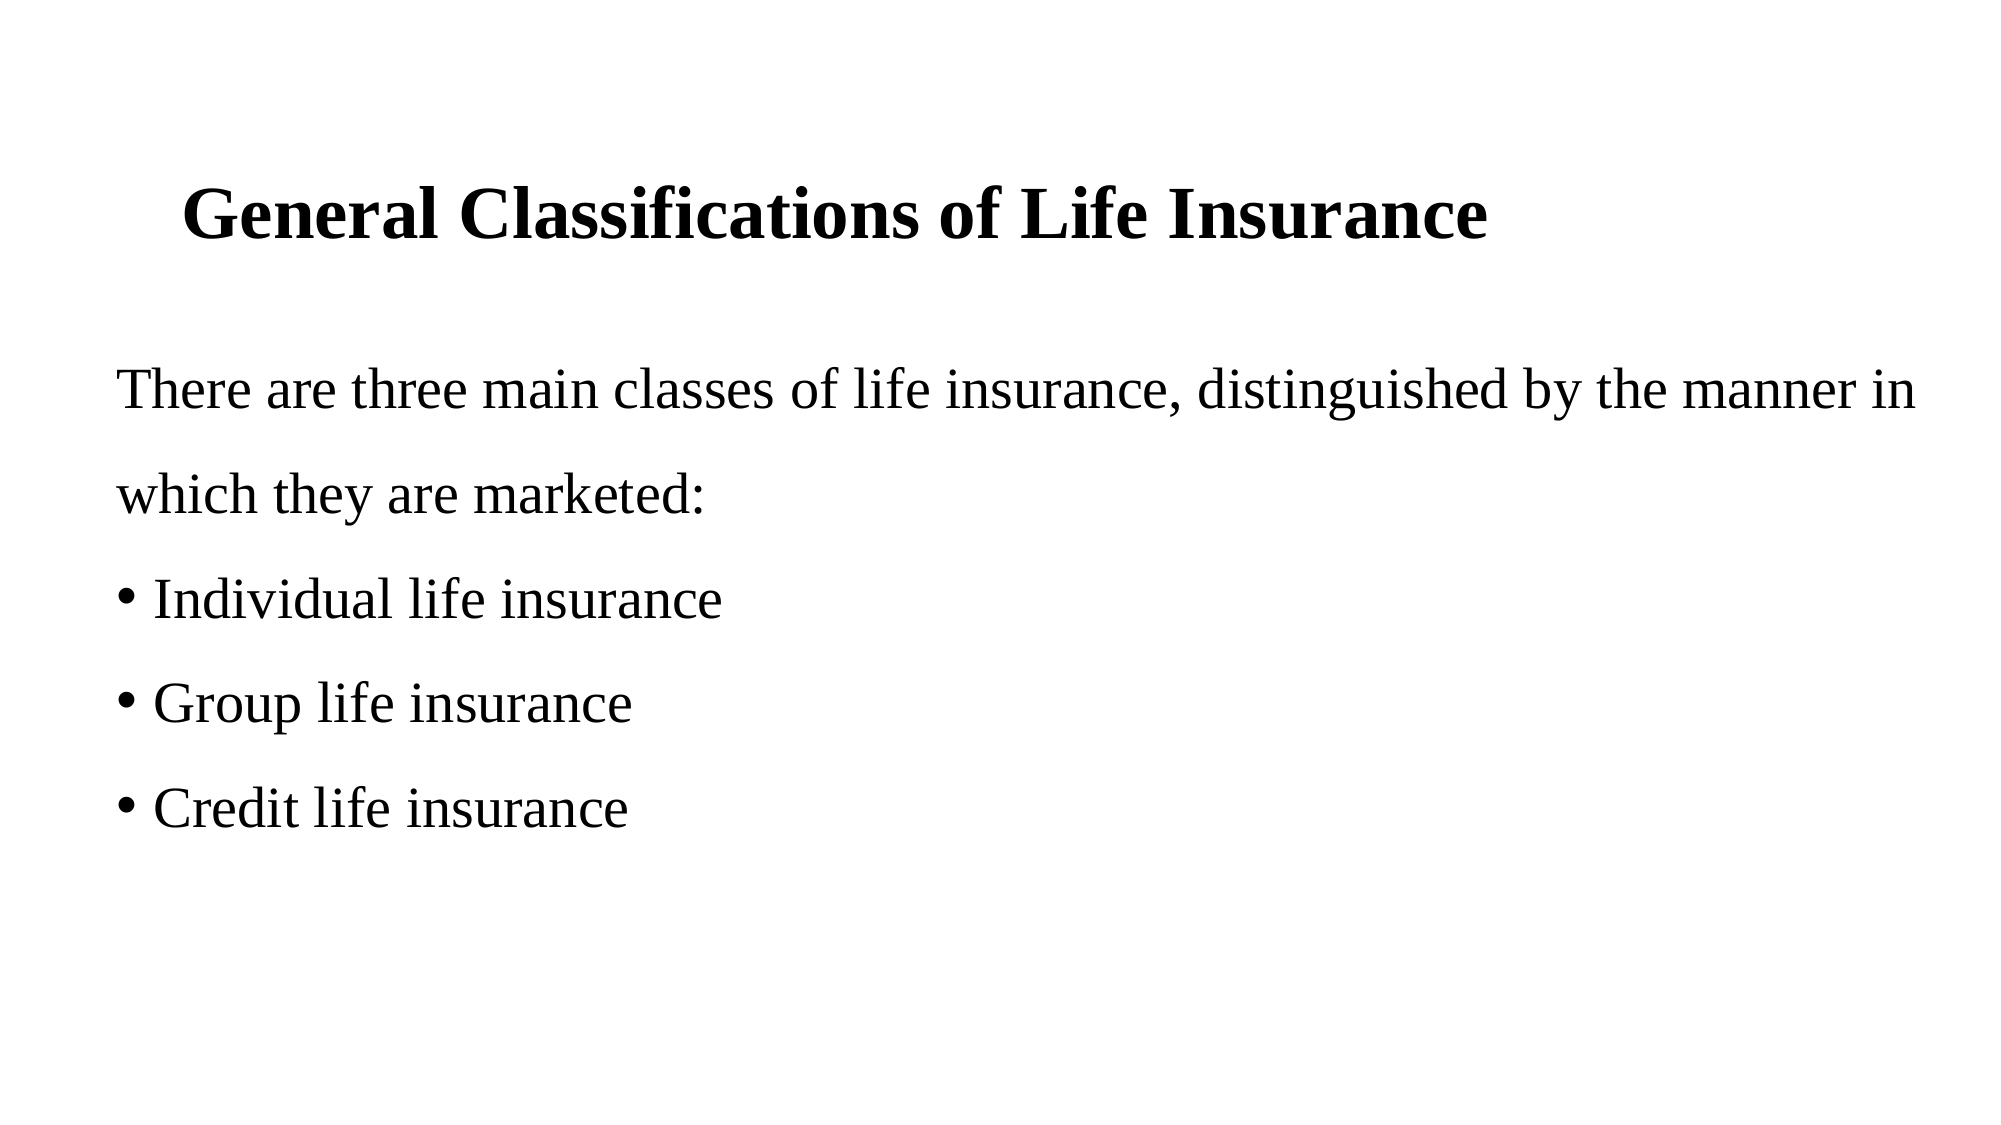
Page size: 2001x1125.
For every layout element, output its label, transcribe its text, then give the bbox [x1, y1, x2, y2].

list There are three main classes of life insurance, distinguished by the manner in which they are marketed: Individual life insurance Group life insurance Credit life insurance [101, 307, 1942, 951]
title General Classifications of Life Insurance [166, 120, 1967, 308]
